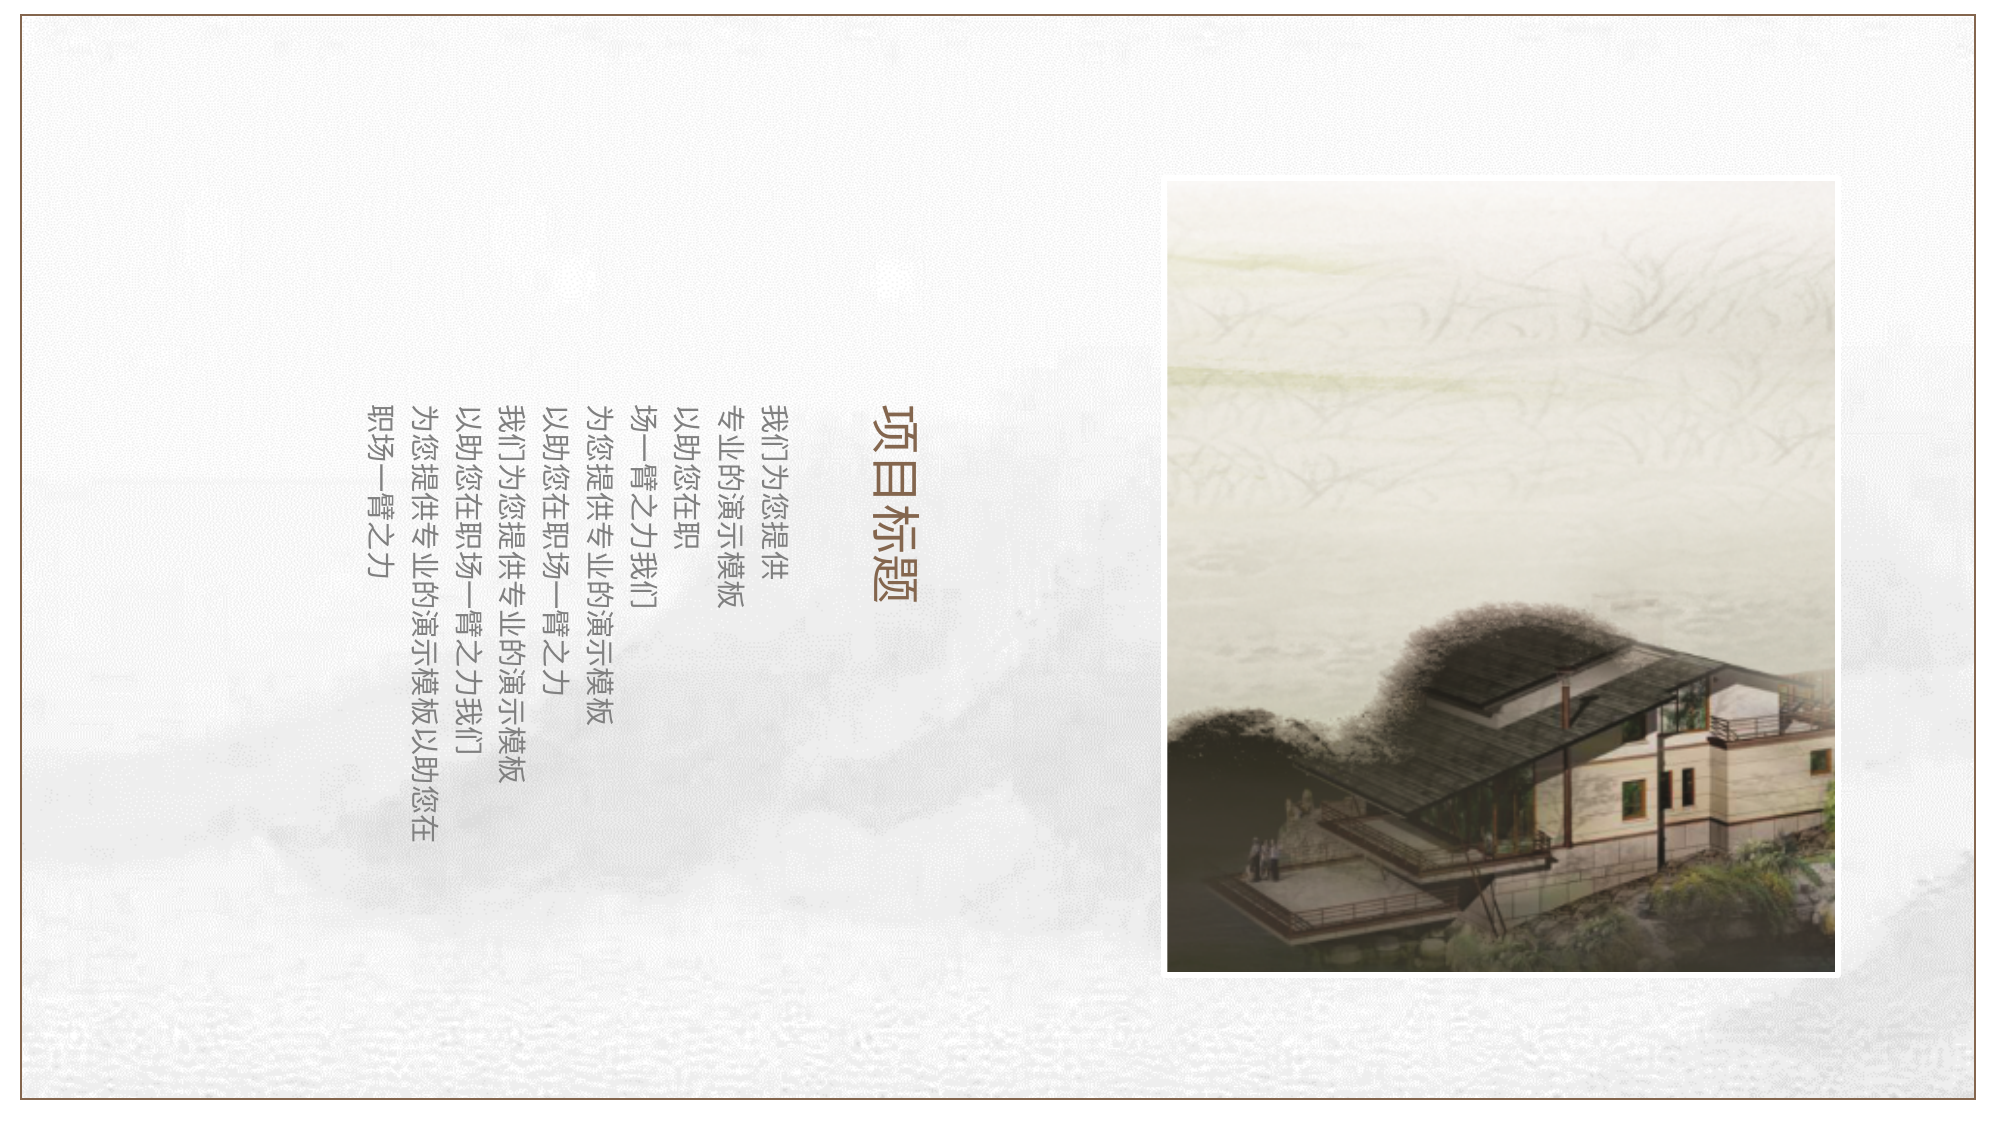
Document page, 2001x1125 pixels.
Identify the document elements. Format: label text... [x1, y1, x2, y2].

text_box 项目标题 [843, 389, 935, 608]
text_box 我们为您提供 专业的演示模板 以助您在职 场一臂之力我们 为您提供专业的演示模板 以助您在职场一臂之力 我们为您提供专业的演示模板 以助您在职场一臂之力我们 为您提供专业的演示模板以助您在职场一臂之力 [337, 390, 810, 861]
picture [22, 16, 1974, 1098]
